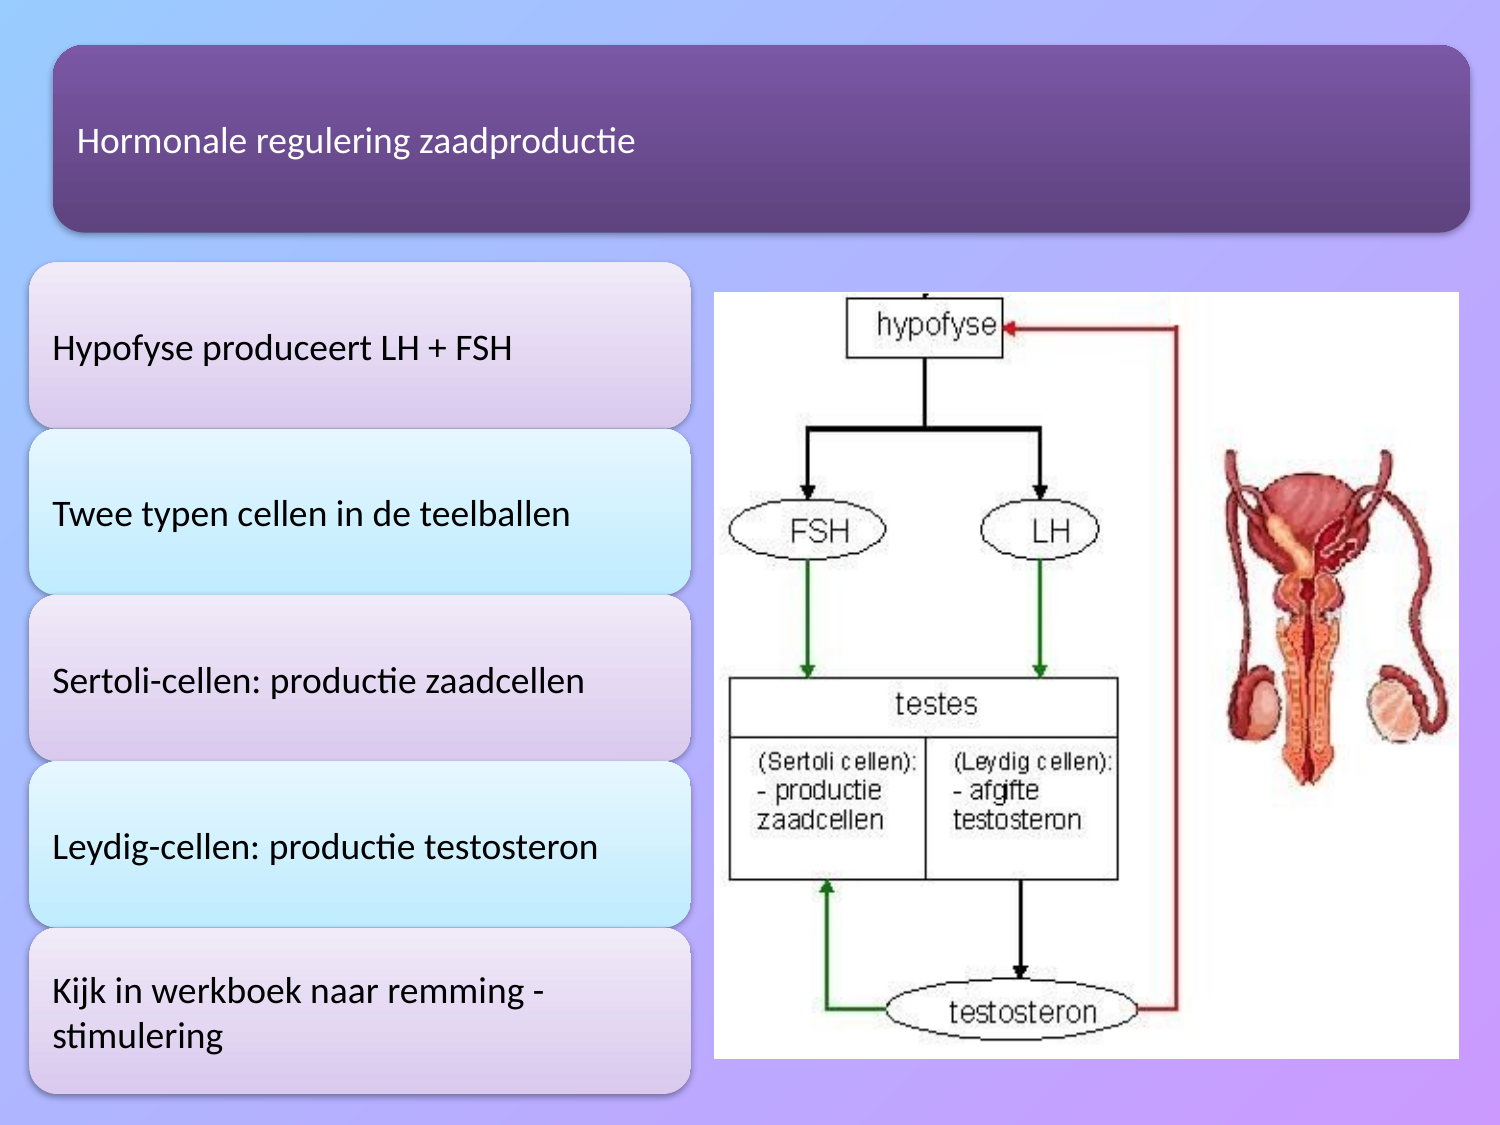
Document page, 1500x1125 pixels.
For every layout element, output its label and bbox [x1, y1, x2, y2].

picture [714, 292, 1459, 1059]
list [29, 262, 692, 1095]
text_box [52, 44, 1471, 233]
